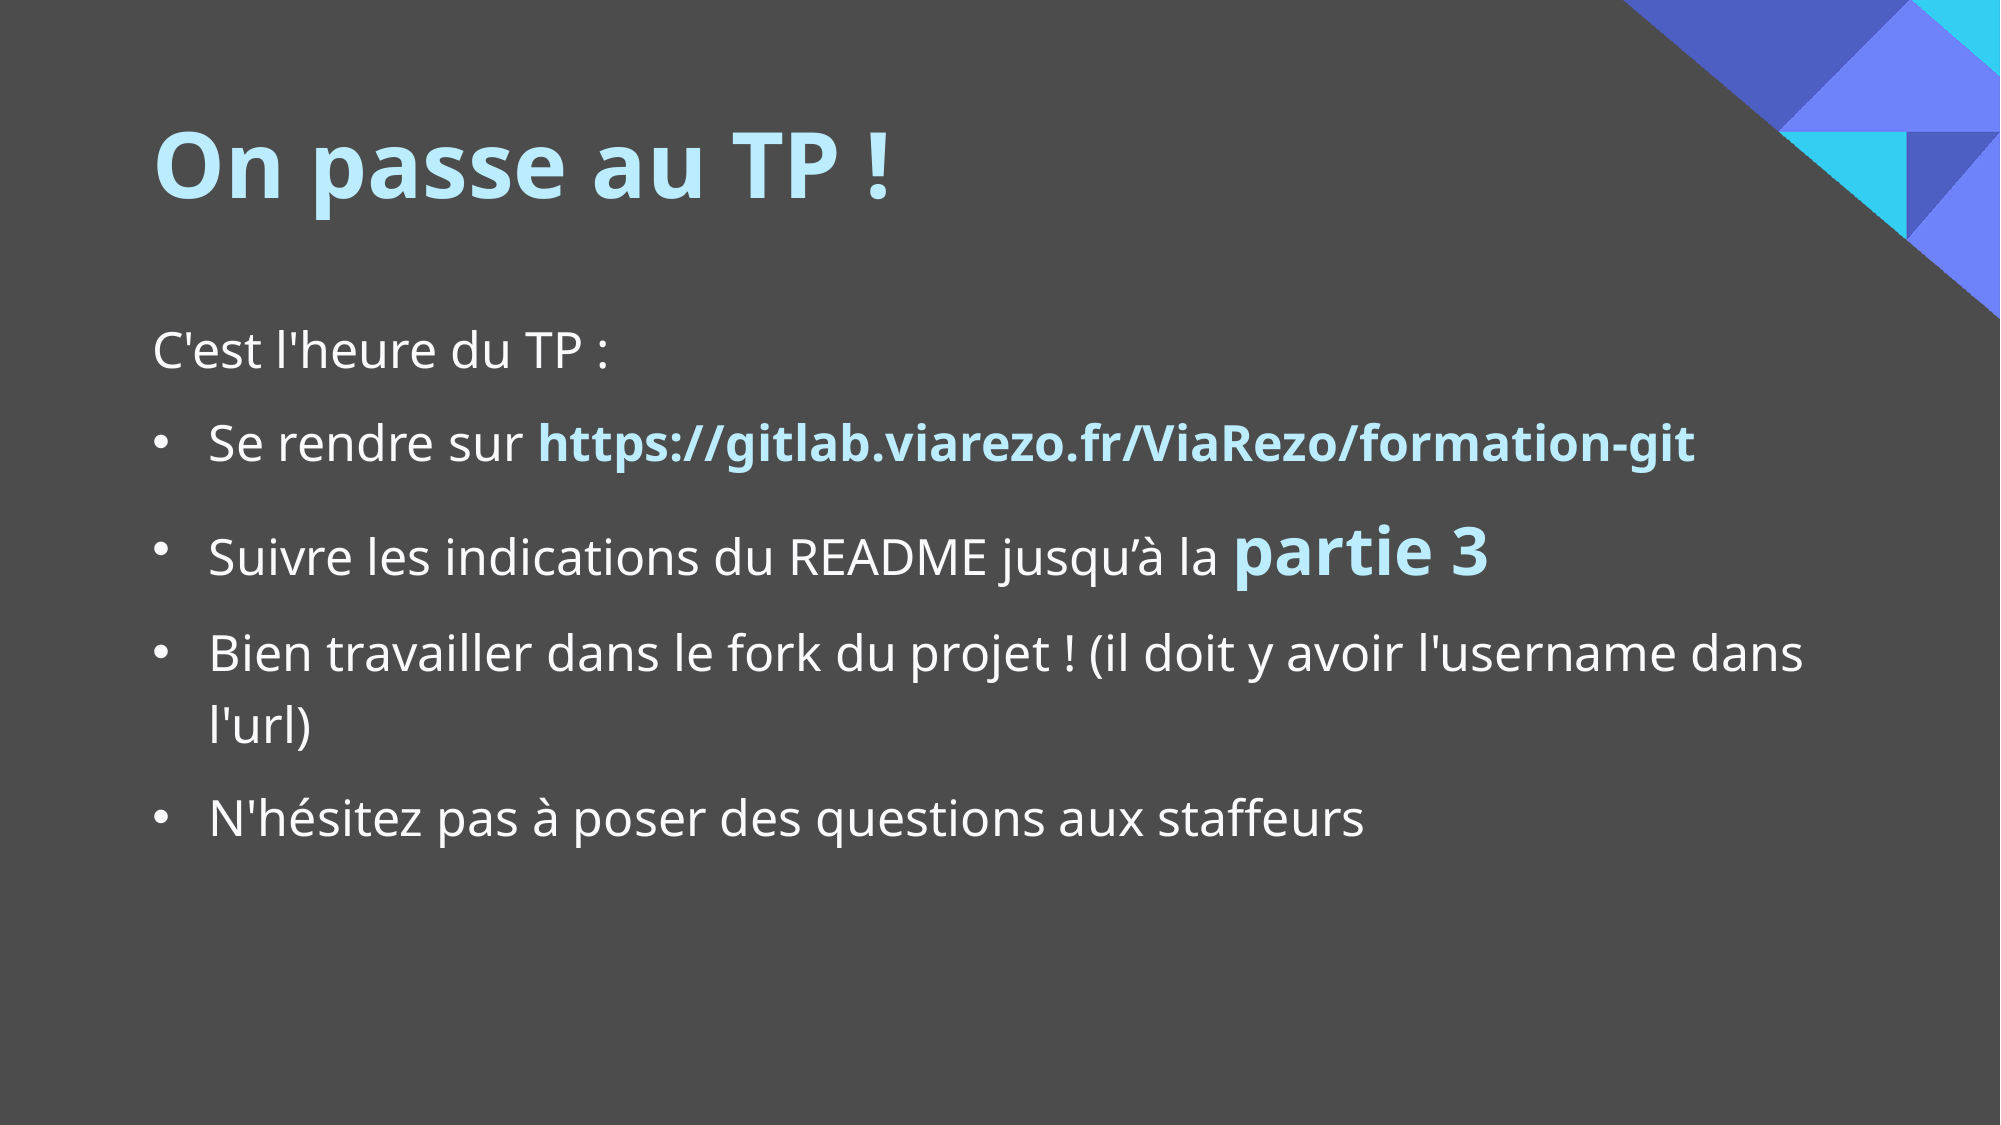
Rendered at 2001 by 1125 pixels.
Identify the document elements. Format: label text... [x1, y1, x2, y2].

list C'est l'heure du TP : Se rendre sur https://gitlab.viarezo.fr/ViaRezo/formation-git Suivre les indications du README jusqu’à la partie 3 Bien travailler dans le fork du projet ! (il doit y avoir l'username dans l'url) N'hésitez pas à poser des questions aux staffeurs [137, 299, 1863, 1014]
picture [1622, 0, 2000, 319]
title On passe au TP ! [137, 59, 1863, 278]
